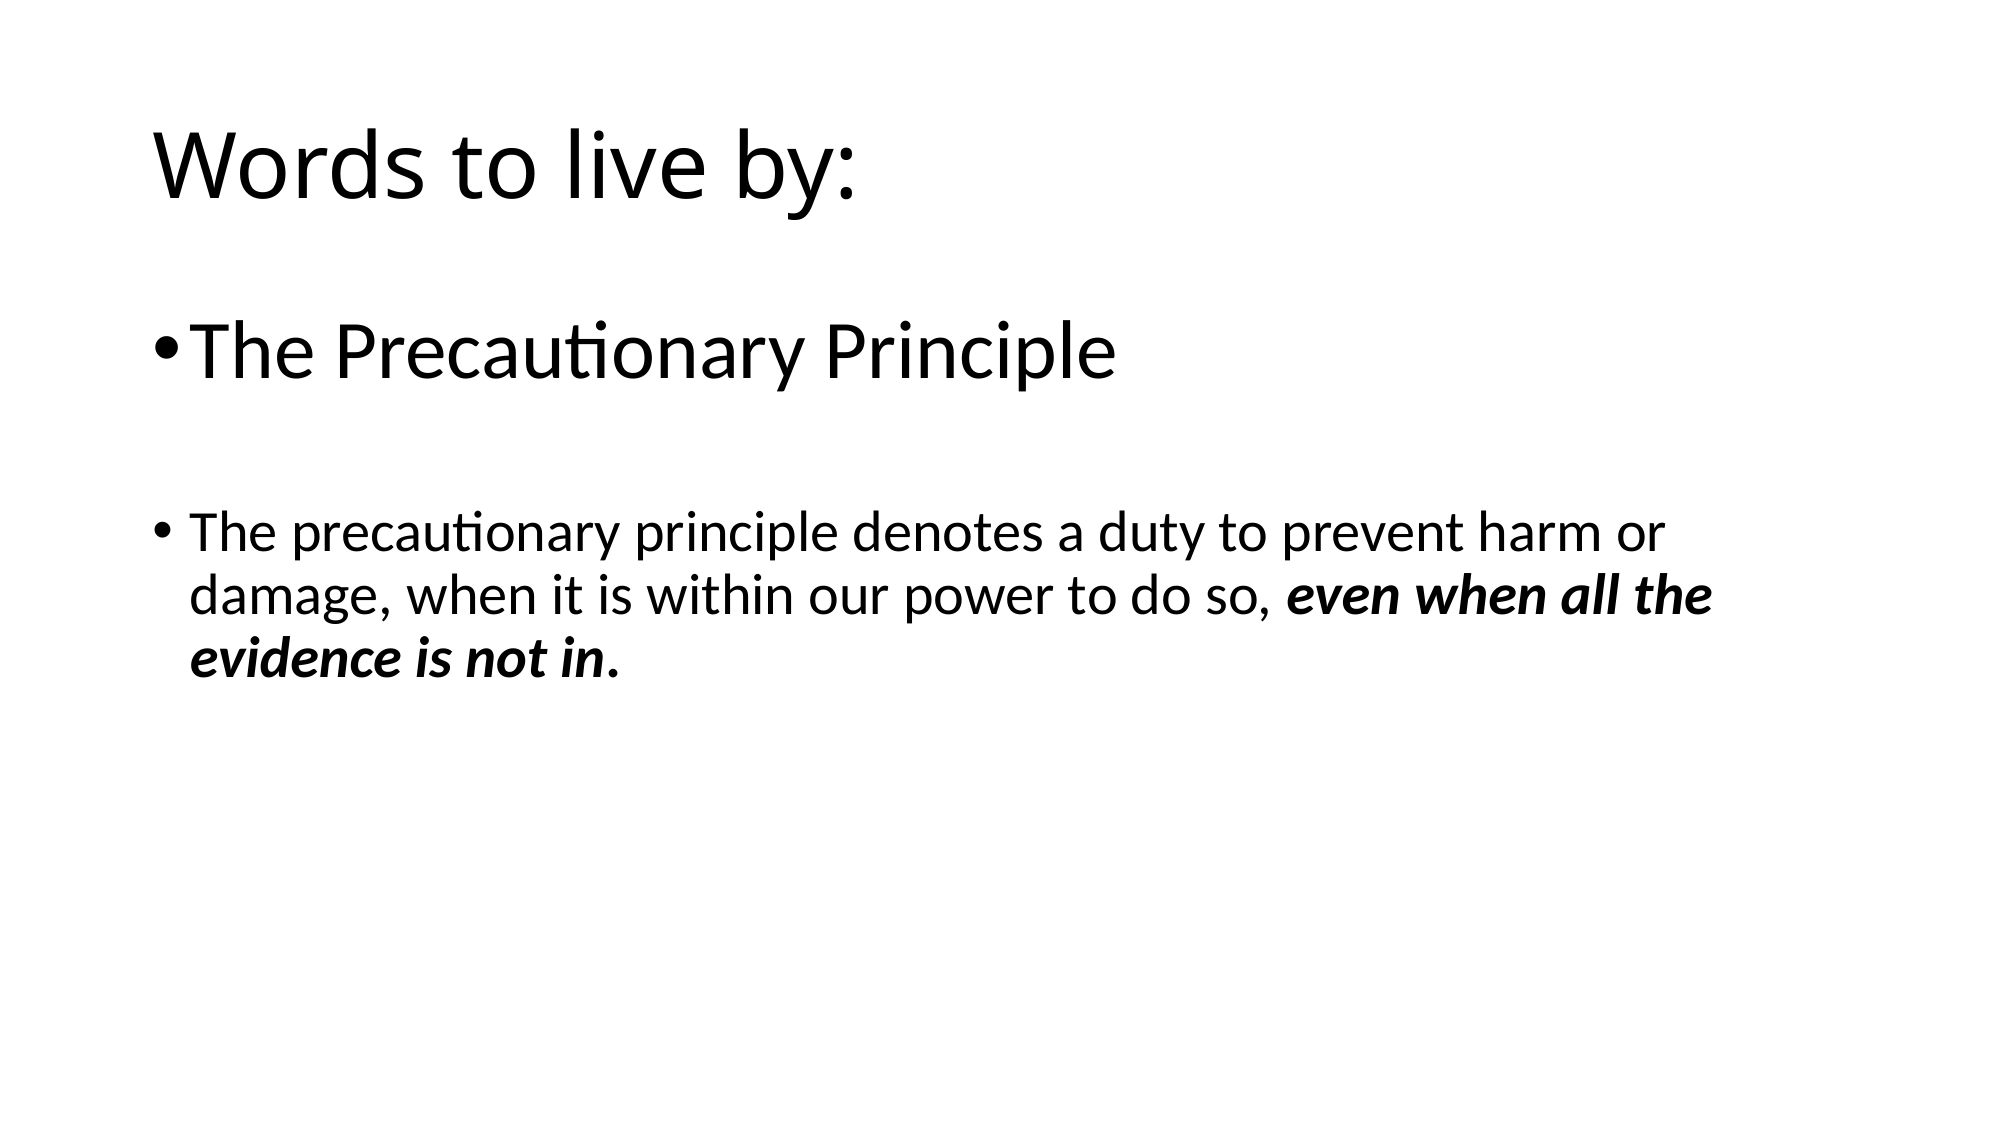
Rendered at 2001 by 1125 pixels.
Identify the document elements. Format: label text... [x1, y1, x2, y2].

list The Precautionary Principle The precautionary principle denotes a duty to prevent harm or damage, when it is within our power to do so, even when all the evidence is not in. [137, 299, 1863, 1014]
title Words to live by: [137, 59, 1863, 278]
